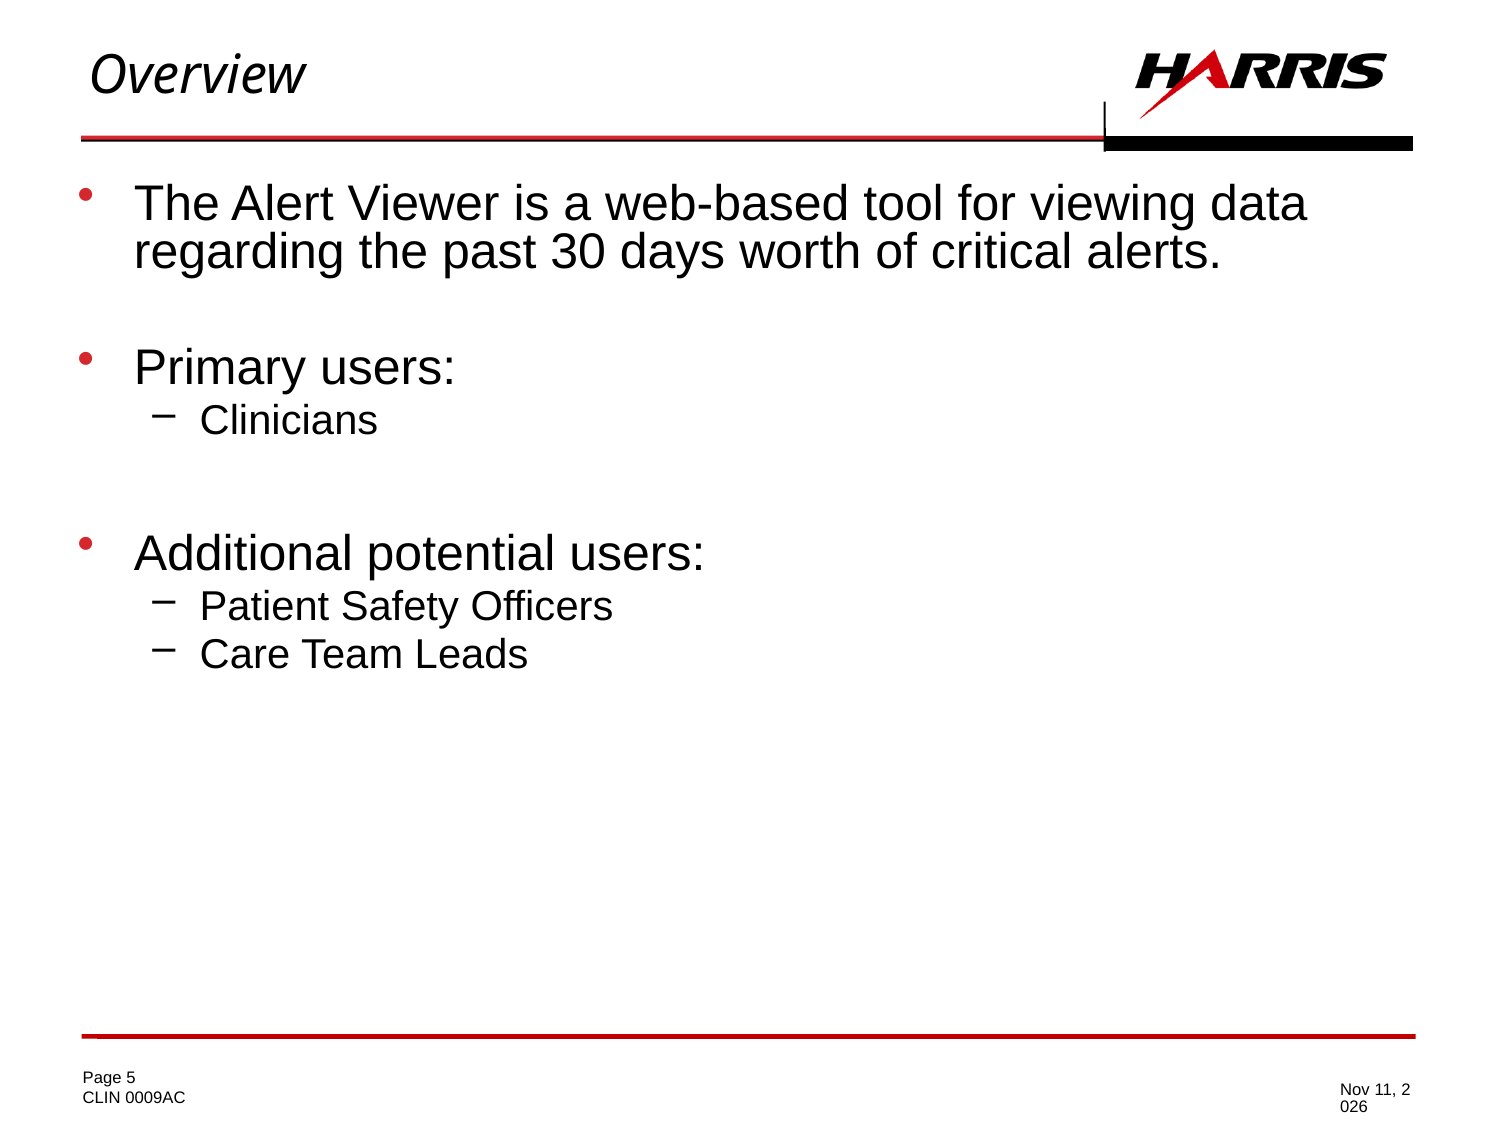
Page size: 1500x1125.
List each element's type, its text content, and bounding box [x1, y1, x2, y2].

picture [1135, 49, 1387, 119]
slide_number 10-Jul-15 [1324, 1066, 1435, 1111]
list The Alert Viewer is a web-based tool for viewing data regarding the past 30 days worth of critical alerts. Primary users: Clinicians Additional potential users: Patient Safety Officers Care Team Leads [62, 174, 1432, 1020]
title Overview [73, 27, 962, 117]
